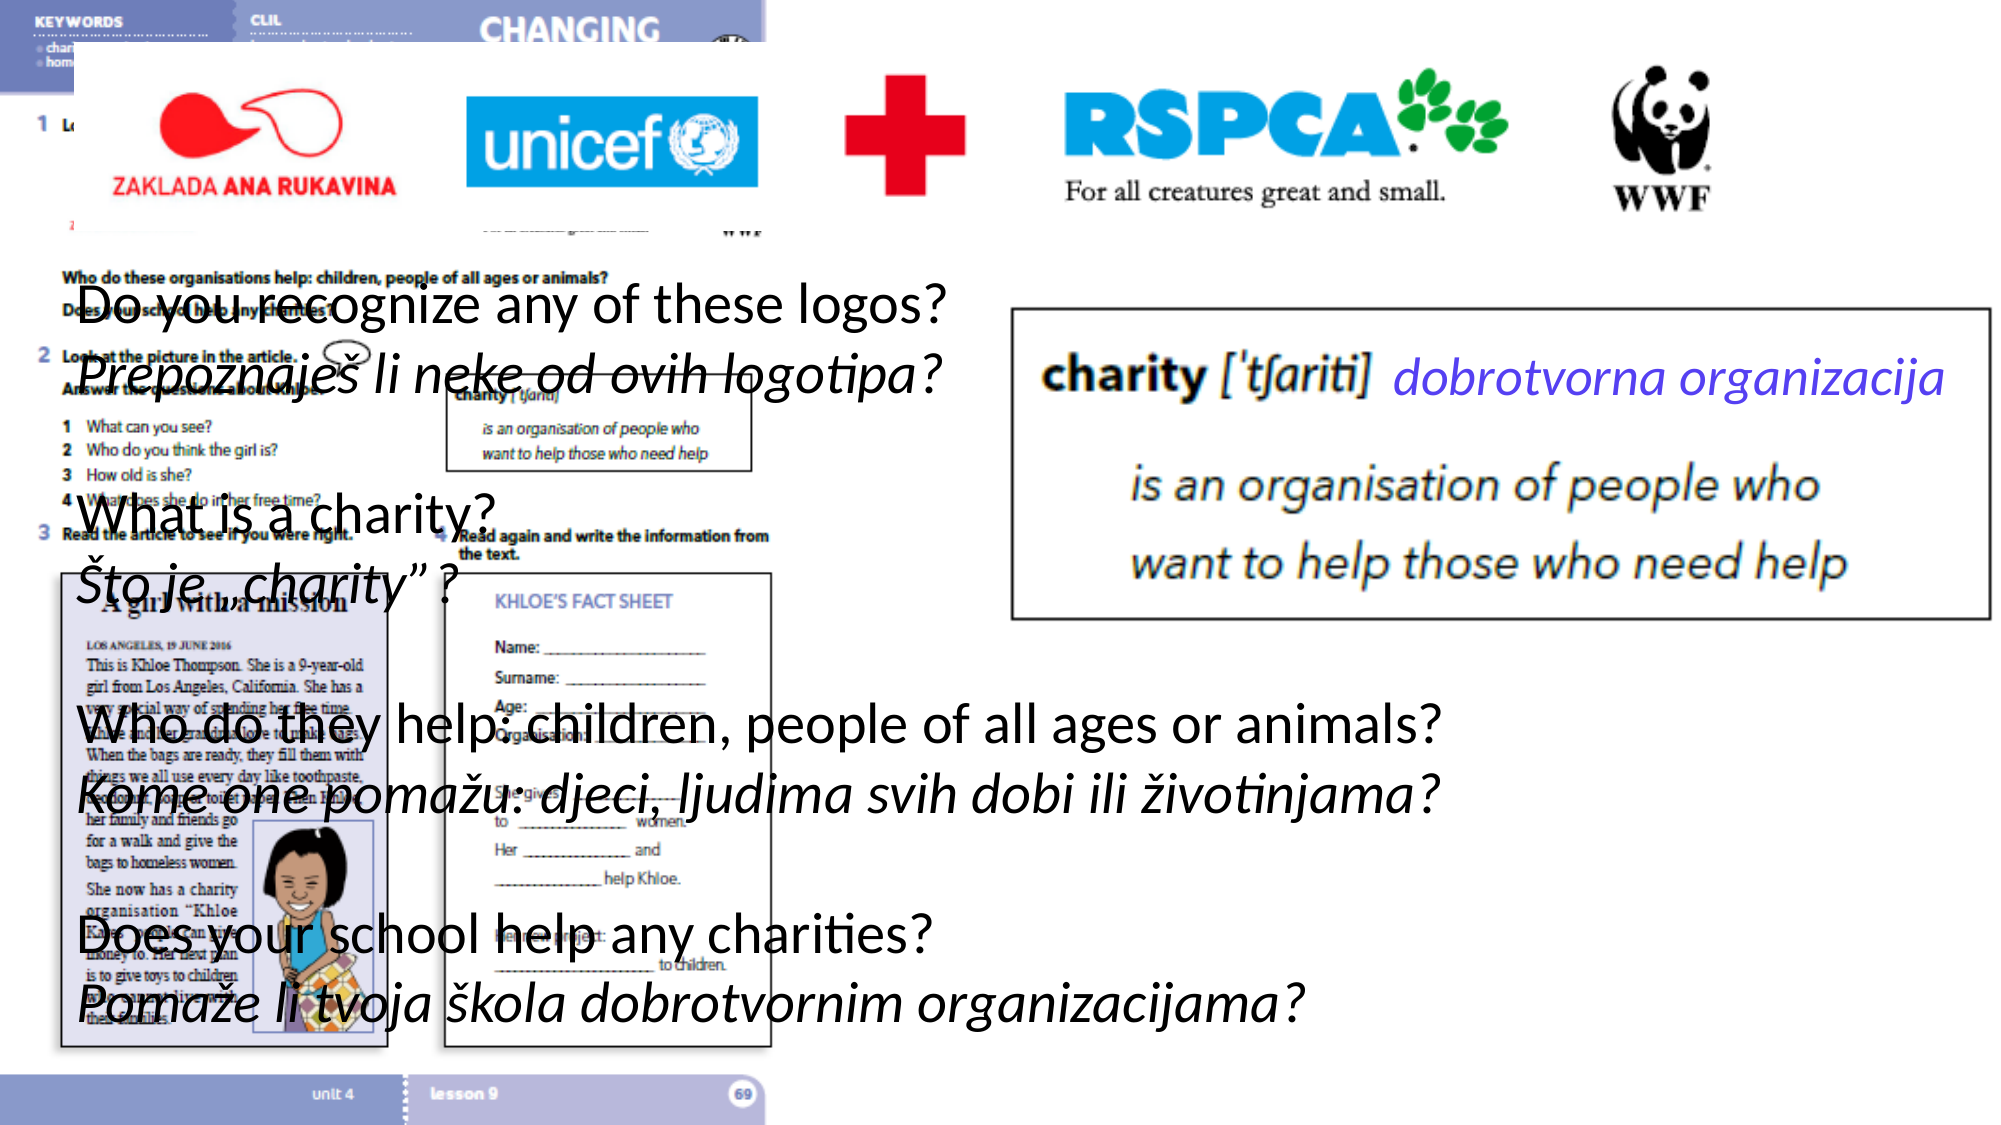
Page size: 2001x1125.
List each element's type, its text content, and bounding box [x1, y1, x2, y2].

picture [1004, 298, 2000, 629]
text_box Do you recognize any of these logos? Prepoznaješ li neke od ovih logotipa? What is a charity? Što je „charity”? Who do they help: children, people of all ages or animals? Kome one pomažu: djeci, ljudima svih dobi ili životinjama? Does your school help any charities? Pomaže li tvoja škola dobrotvornim organizacijama? [810, 257, 1497, 1042]
text_box Open the book at page 69. [904, 41, 1907, 126]
picture [0, 0, 1740, 1125]
